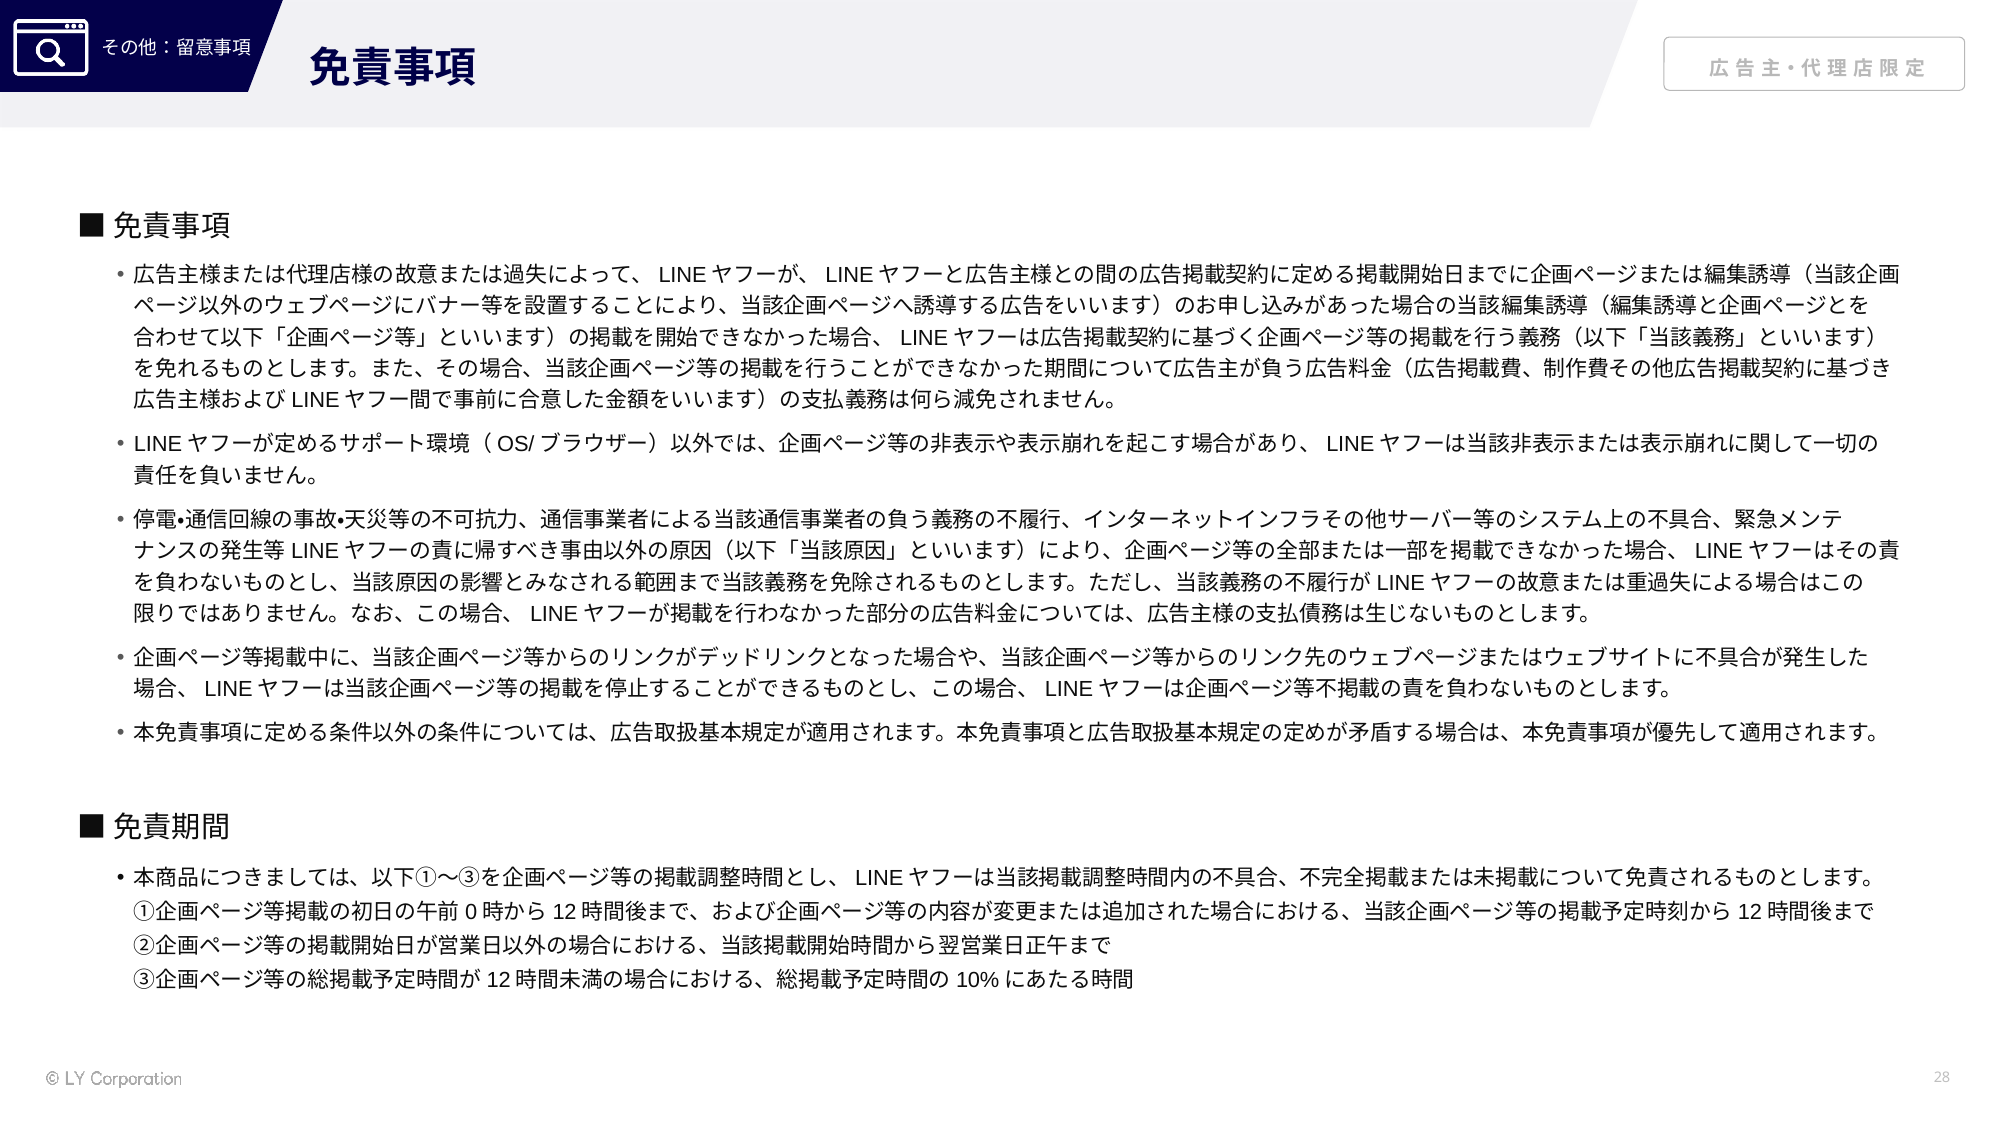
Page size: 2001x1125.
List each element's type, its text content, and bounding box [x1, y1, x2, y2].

text_box ■免責事項 広告主様または代理店様の故意または過失によって、LINEヤフーが、LINEヤフーと広告主様との間の広告掲載契約に定める掲載開始日までに企画ページまたは編集誘導（当該企画 ページ以外のウェブページにバナー等を設置することにより、当該企画ページへ誘導する広告をいいます）のお申し込みがあった場合の当該編集誘導（編集誘導と企画ページとを 合わせて以下「企画ページ等」といいます）の掲載を開始できなかった場合、LINEヤフーは広告掲載契約に基づく企画ページ等の掲載を行う義務（以下「当該義務」といいます） を免れるものとします。また、その場合、当該企画ページ等の掲載を行うことができなかった期間について広告主が負う広告料金（広告掲載費、制作費その他広告掲載契約に基づき 広告主様およびLINEヤフー間で事前に合意した金額をいいます）の支払義務は何ら減免されません。 LINEヤフーが定めるサポート環境（OS/ブラウザー）以外では、企画ページ等の非表示や表示崩れを起こす場合があり、LINEヤフーは当該非表示または表示崩れに関して一切の 責任を負いません。 停電・通信回線の事故・天災等の不可抗力、通信事業者による当該通信事業者の負う義務の不履行、インターネットインフラその他サーバー等のシステム上の不具合、緊急メンテ ナンスの発生等LINEヤフーの責に帰すべき事由以外の原因（以下「当該原因」といいます）により、企画ページ等の全部または一部を掲載できなかった場合、LINEヤフーはその責 を負わないものとし、当該原因の影響とみなされる範囲まで当該義務を免除されるものとします。ただし、当該義務の不履行がLINEヤフーの故意または重過失による場合はこの 限りではありません。なお、この場合、LINEヤフーが掲載を行わなかった部分の広告料金については、広告主様の支払債務は生じないものとします。 企画ページ等掲載中に、当該企画ページ等からのリンクがデッドリンクとなった場合や、当該企画ページ等からのリンク先のウェブページまたはウェブサイトに不具合が発生した 場合、LINEヤフーは当該企画ページ等の掲載を停止することができるものとし、この場合、LINEヤフーは企画ページ等不掲載の責を負わないものとします。 本免責事項に定める条件以外の条件については、広告取扱基本規定が適用されます。本免責事項と広告取扱基本規定の定めが矛盾する場合は、本免責事項が優先して適用されます。 ■免責期間 本商品につきましては、以下①～③を企画ページ等の掲載調整時間とし、LINEヤフーは当該掲載調整時間内の不具合、不完全掲載または未掲載について免責されるものとします。 ①企画ページ等掲載の初日の午前0時から12時間後まで、および企画ページ等の内容が変更または追加された場合における、当該企画ページ等の掲載予定時刻から12時間後まで ②企画ページ等の掲載開始日が営業日以外の場合における、当該掲載開始時間から翌営業日正午まで ③企画ページ等の総掲載予定時間が12時間未満の場合における、総掲載予定時間の10%にあたる時間 [62, 198, 1922, 1054]
list 免責事項 [309, 41, 1645, 97]
picture [46, 1071, 181, 1088]
picture [9, 6, 92, 88]
